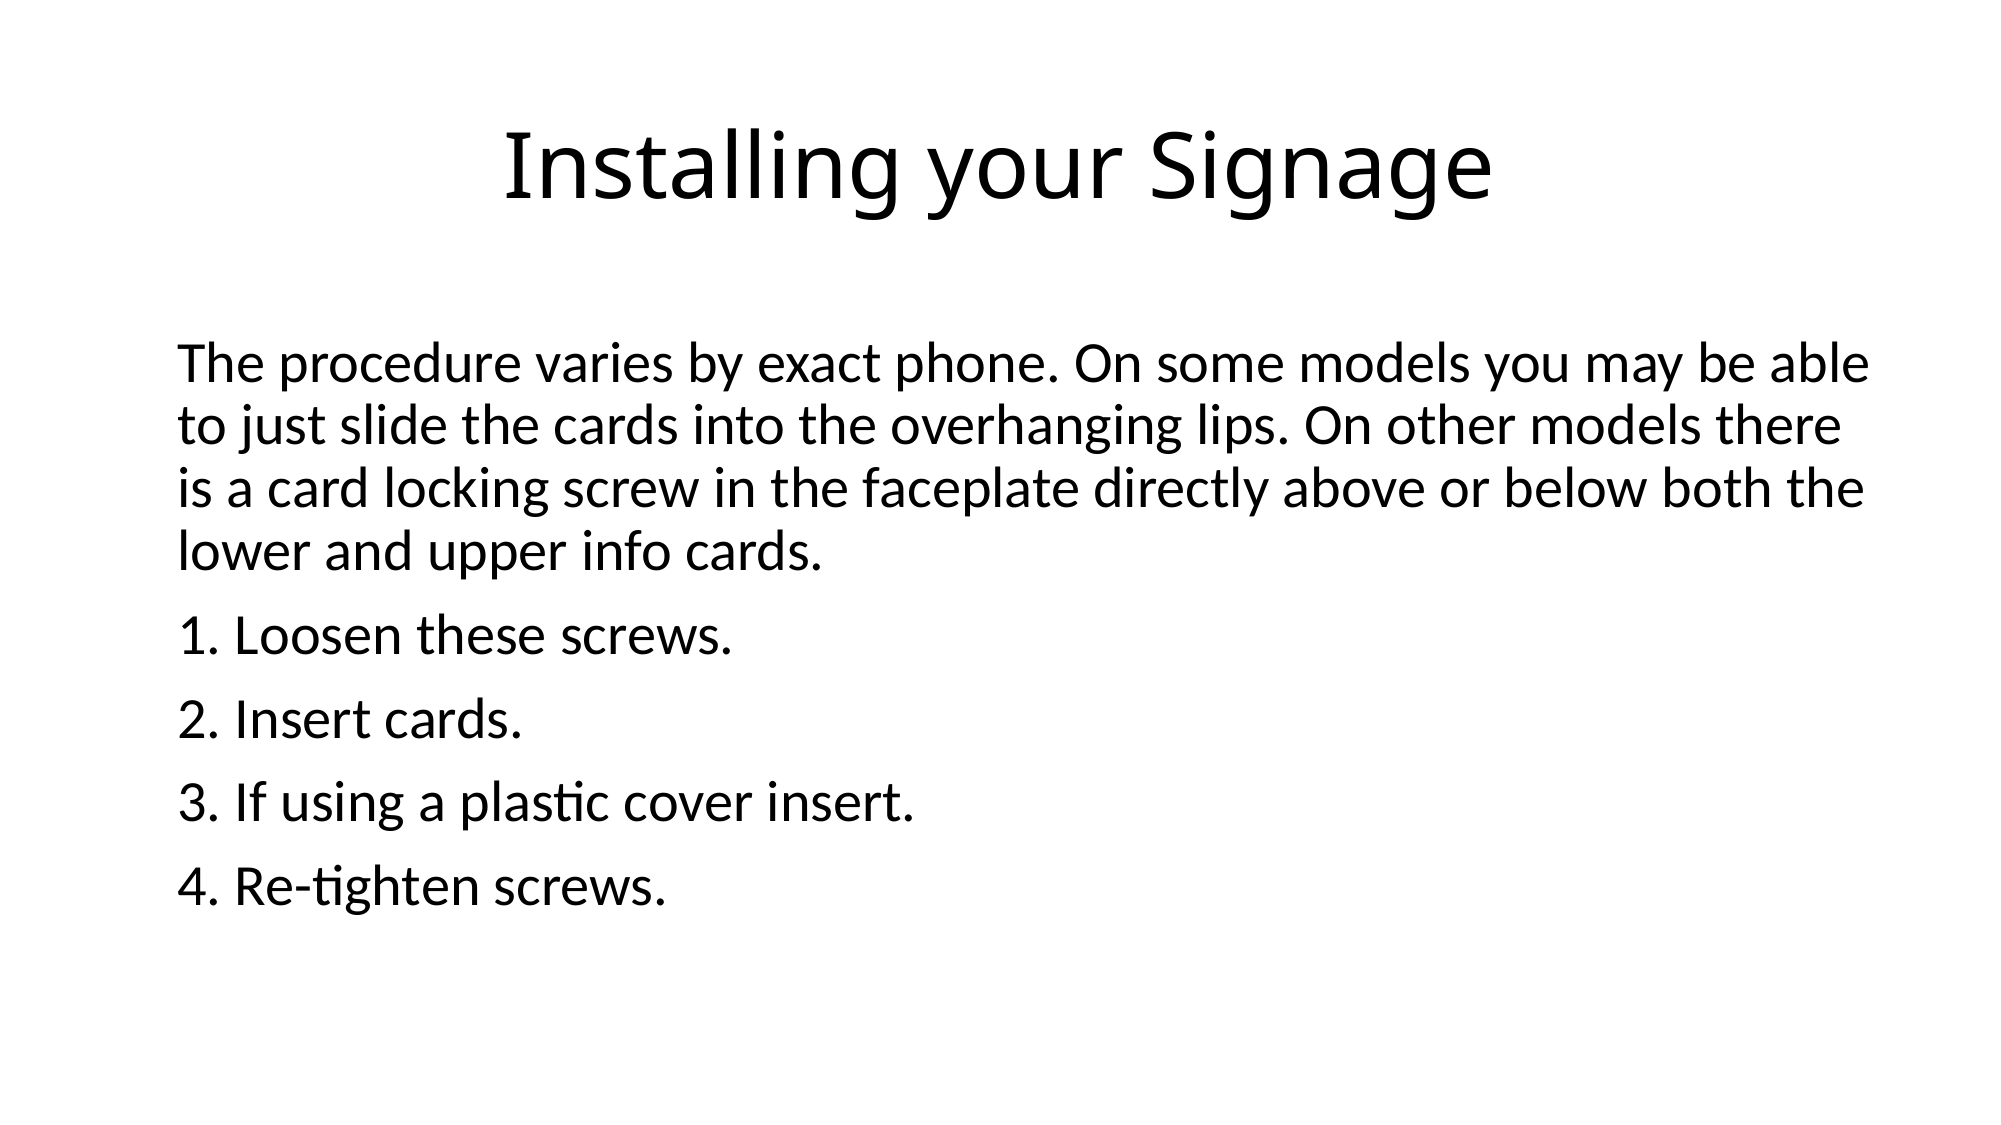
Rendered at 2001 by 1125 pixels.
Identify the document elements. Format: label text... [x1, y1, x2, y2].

title Installing your Signage [137, 59, 1863, 278]
text_box The procedure varies by exact phone. On some models you may be able to just slide the cards into the overhanging lips. On other models there is a card locking screw in the faceplate directly above or below both the lower and upper info cards. 1. Loosen these screws. 2. Insert cards. 3. If using a plastic cover insert. 4. Re-tighten screws. [162, 324, 1888, 1039]
